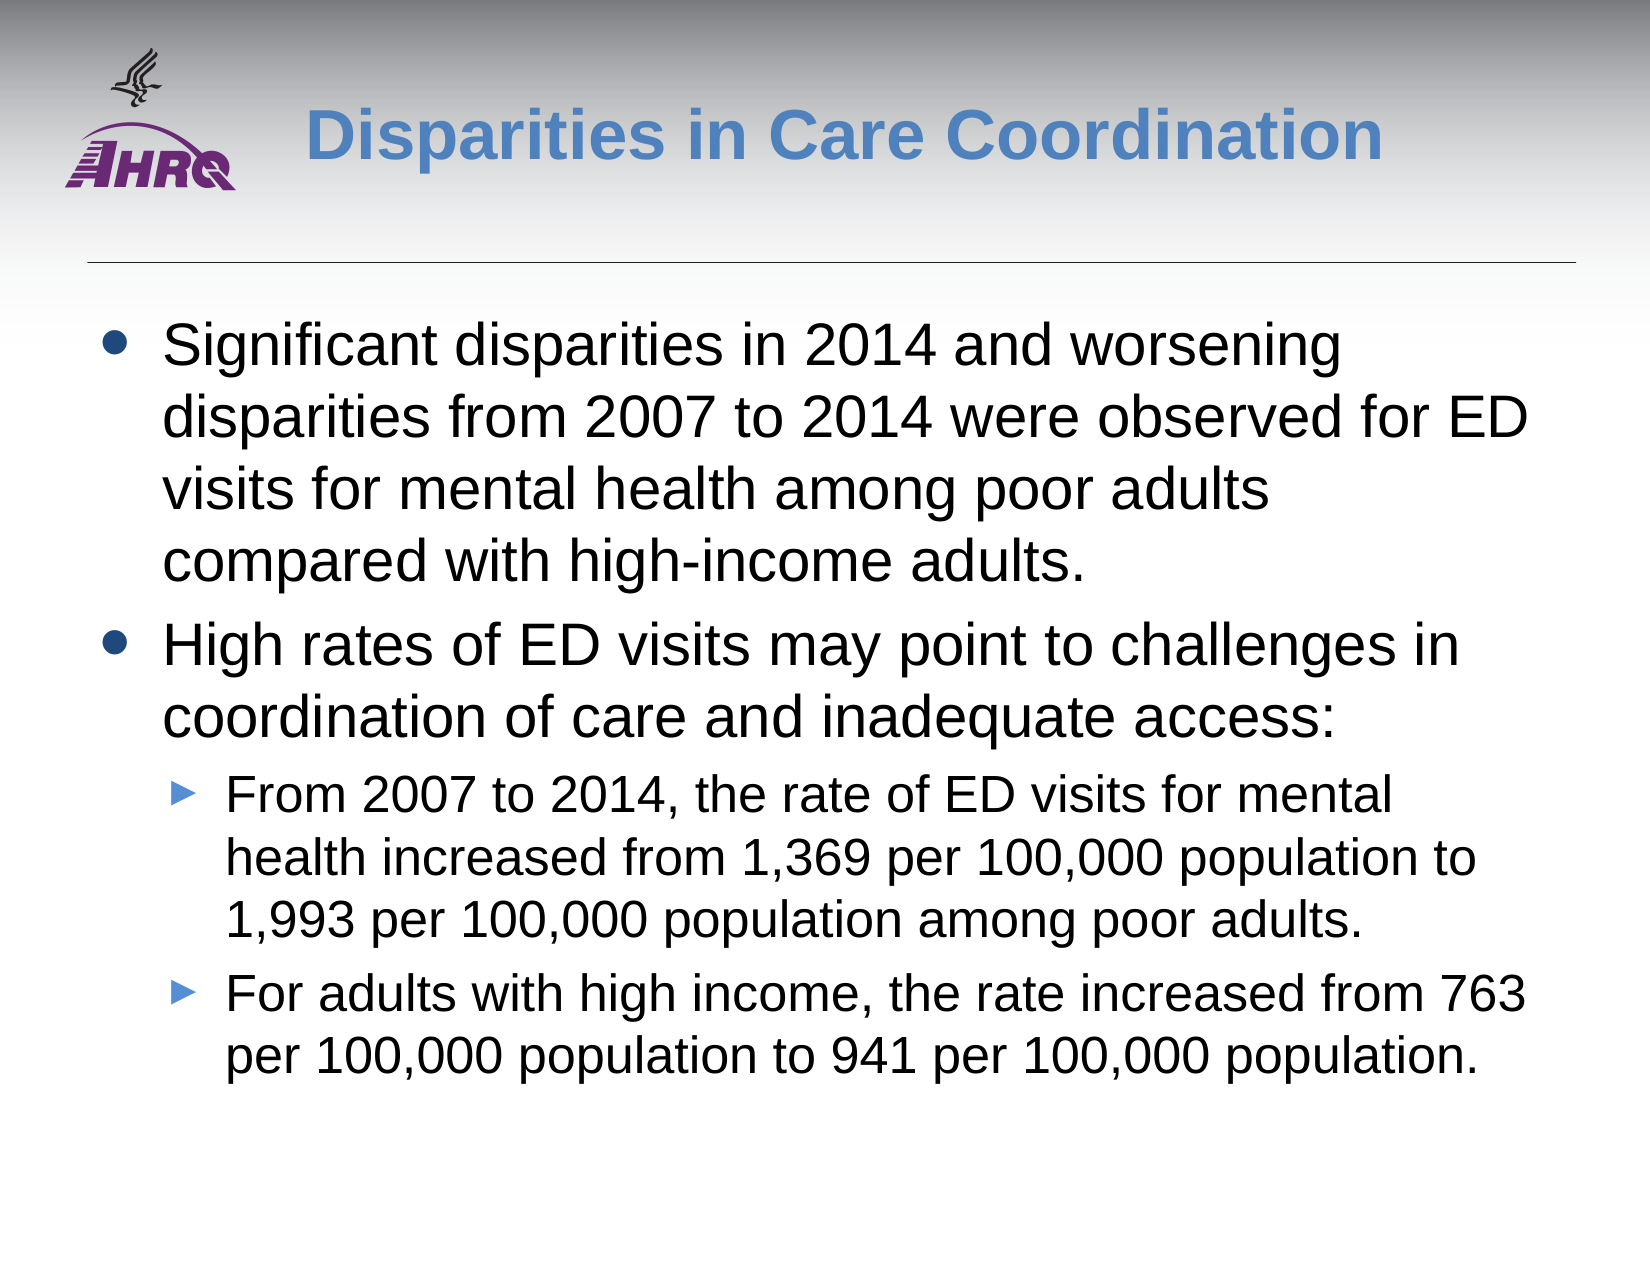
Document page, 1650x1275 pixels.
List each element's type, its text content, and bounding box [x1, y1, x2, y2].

list Significant disparities in 2014 and worsening disparities from 2007 to 2014 were observed for ED visits for mental health among poor adults compared with high-income adults. High rates of ED visits may point to challenges in coordination of care and inadequate access: From 2007 to 2014, the rate of ED visits for mental health increased from 1,369 per 100,000 population to 1,993 per 100,000 population among poor adults. For adults with high income, the rate increased from 763 per 100,000 population to 941 per 100,000 population. [82, 297, 1568, 1139]
title Disparities in Care Coordination [288, 51, 1568, 213]
picture [0, 0, 1650, 1275]
